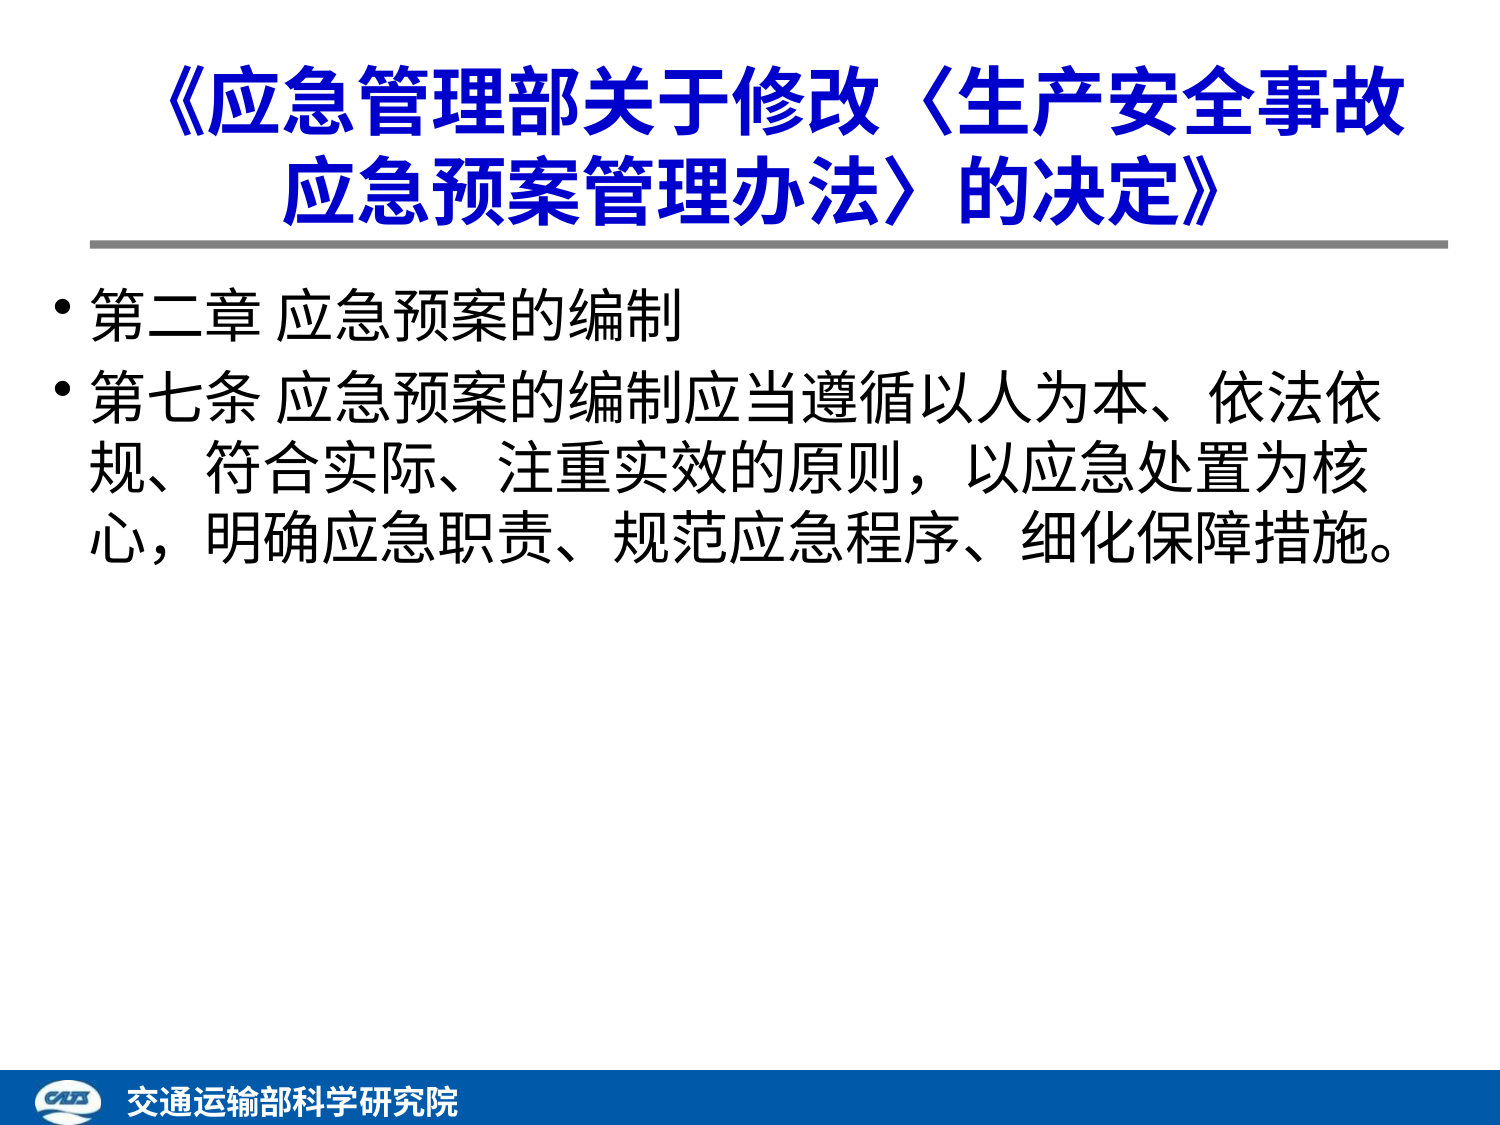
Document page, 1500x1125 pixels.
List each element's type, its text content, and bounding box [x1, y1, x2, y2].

picture [0, 1070, 1500, 1125]
text_box 第二章 应急预案的编制 第七条 应急预案的编制应当遵循以人为本、依法依规、符合实际、注重实效的原则，以应急处置为核心，明确应急职责、规范应急程序、细化保障措施。 [38, 271, 1500, 579]
text_box 《应急管理部关于修改〈生产安全事故应急预案管理办法〉的决定》 [113, 47, 1425, 243]
